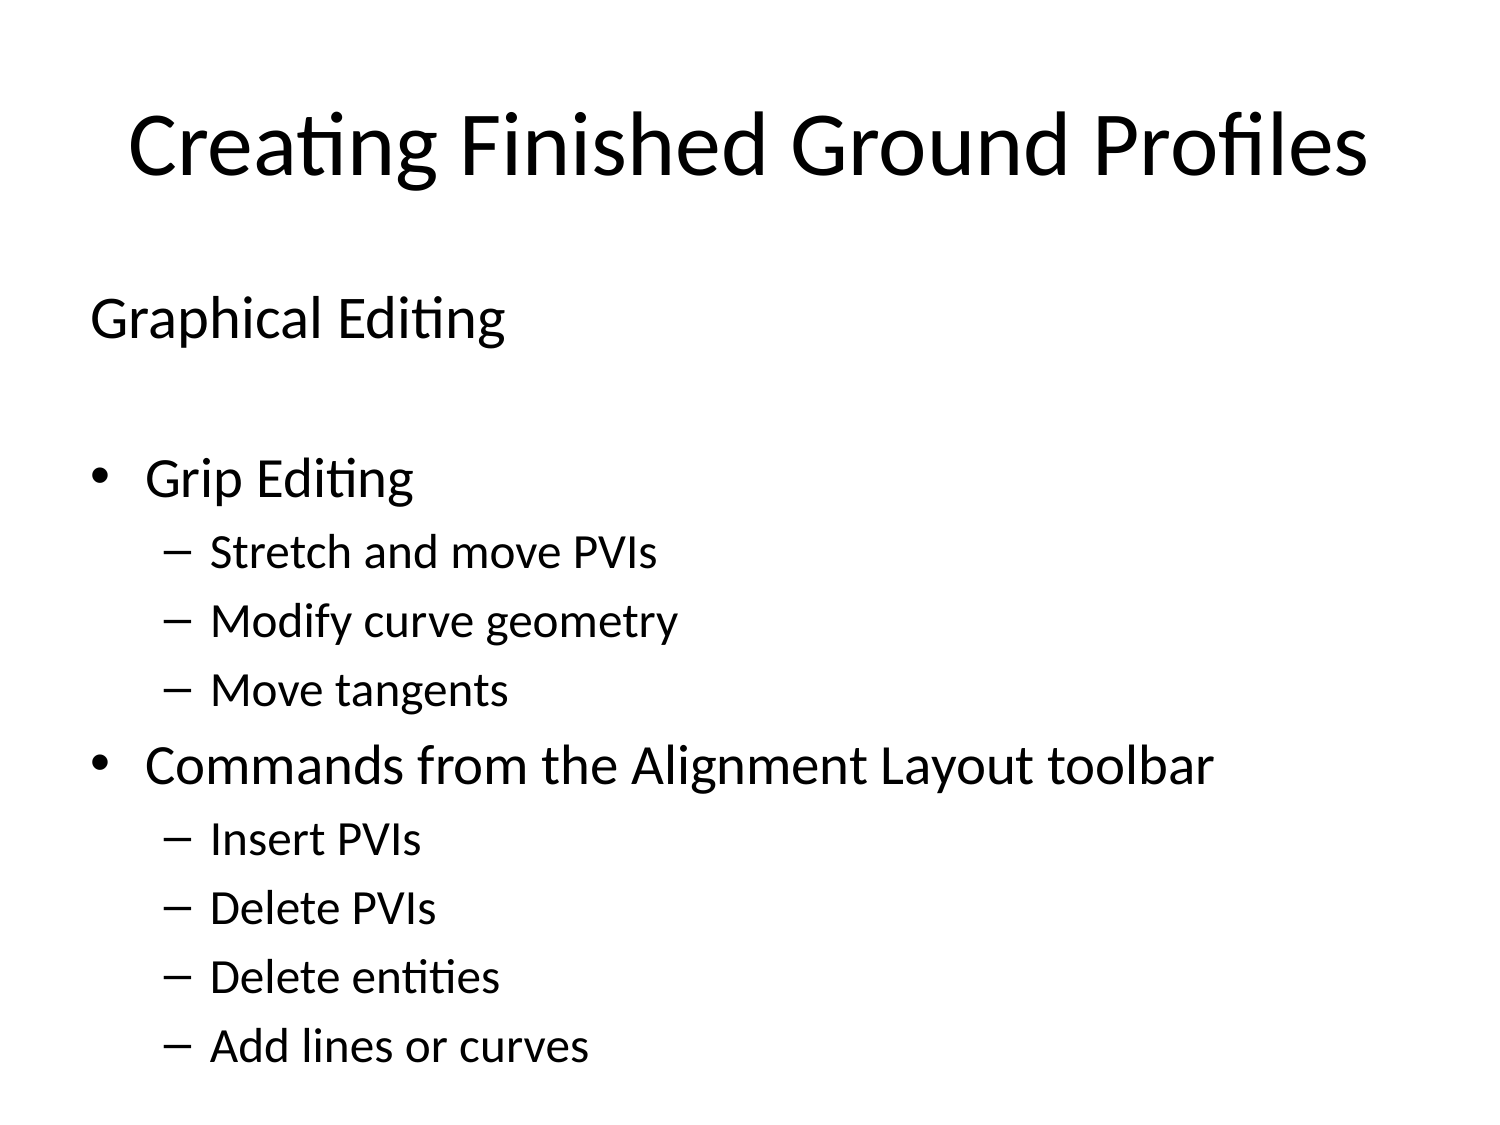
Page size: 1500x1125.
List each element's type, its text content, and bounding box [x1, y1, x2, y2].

title Creating Finished Ground Profiles [75, 45, 1425, 233]
list Graphical Editing Grip Editing Stretch and move PVIs Modify curve geometry Move tangents Commands from the Alignment Layout toolbar Insert PVIs Delete PVIs Delete entities Add lines or curves [75, 270, 1425, 1088]
